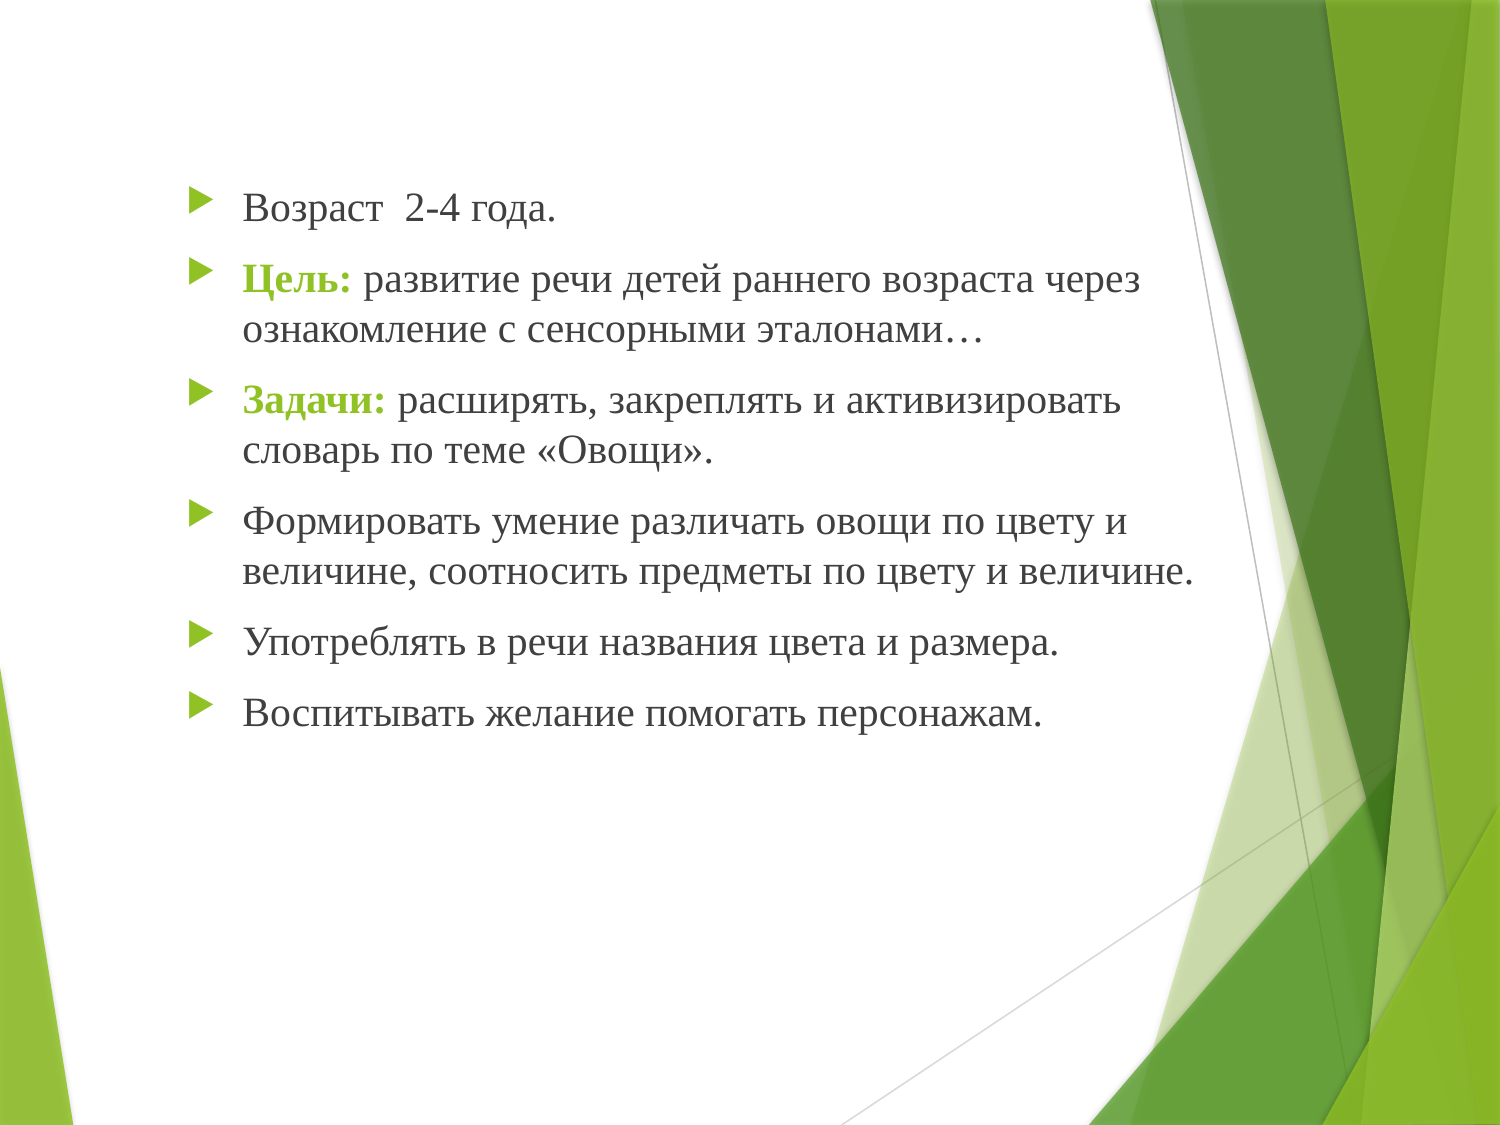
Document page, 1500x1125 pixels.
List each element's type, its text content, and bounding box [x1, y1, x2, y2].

list Возраст 2-4 года. Цель: развитие речи детей раннего возраста через ознакомление с сенсорными эталонами… Задачи: расширять, закреплять и активизировать словарь по теме «Овощи». Формировать умение различать овощи по цвету и величине, соотносить предметы по цвету и величине. Употреблять в речи названия цвета и размера. Воспитывать желание помогать персонажам. [171, 172, 1283, 957]
